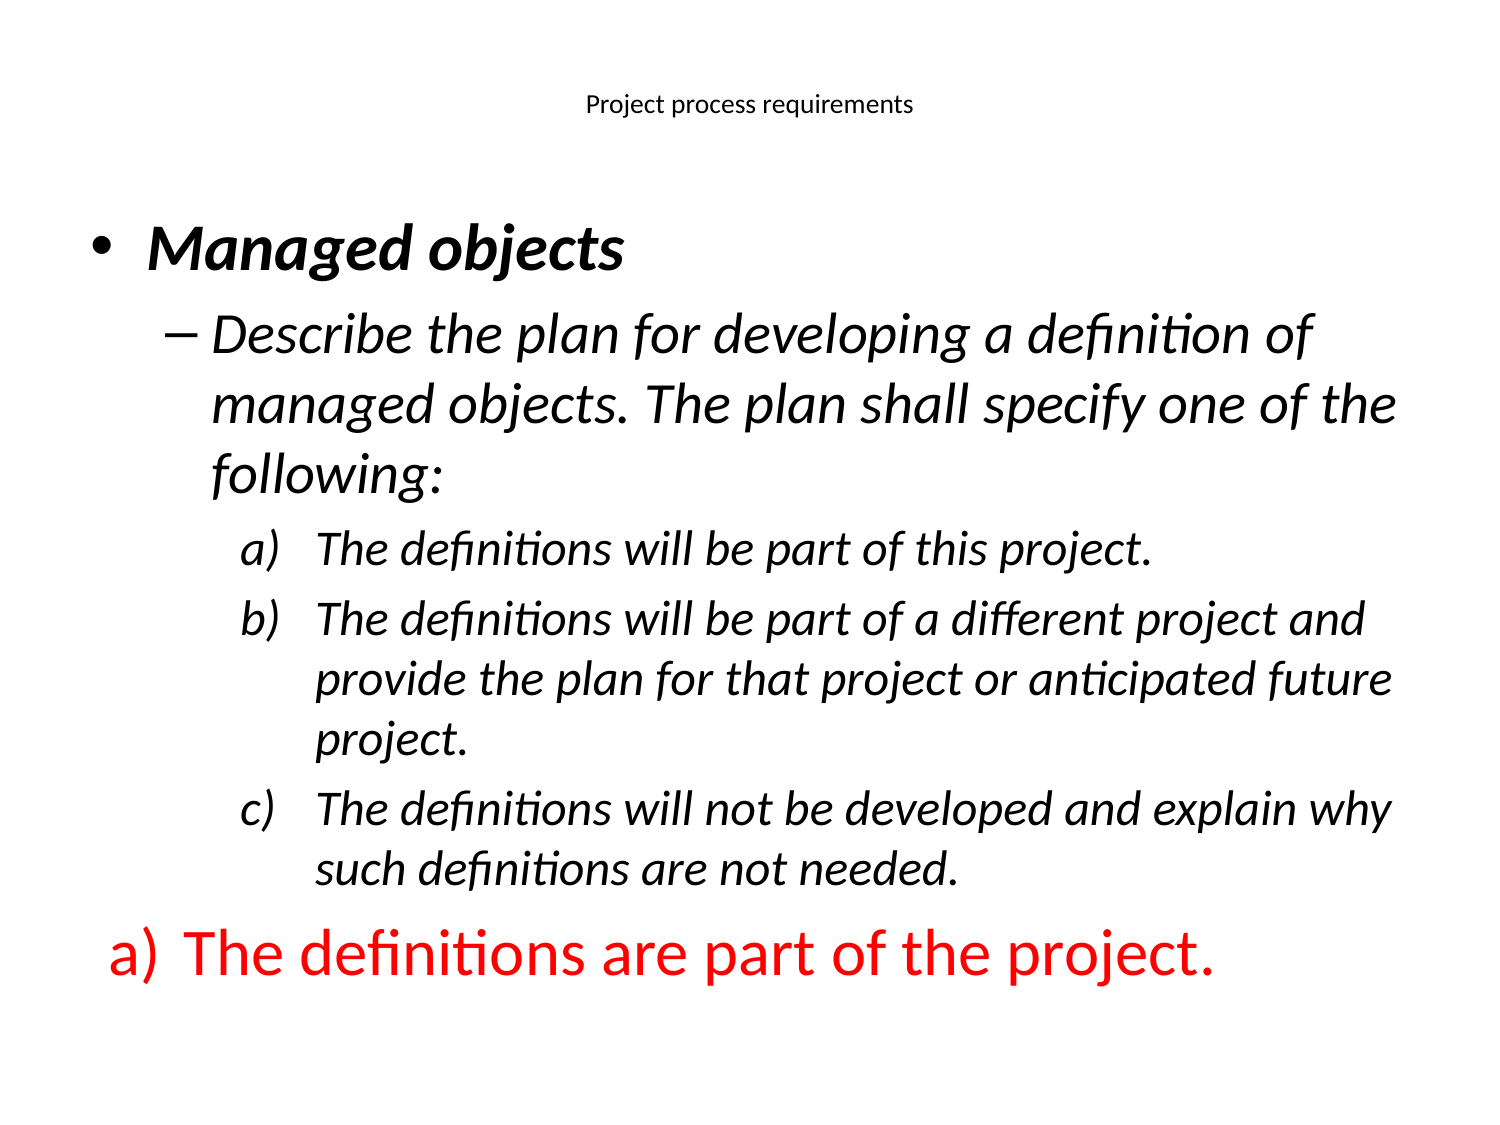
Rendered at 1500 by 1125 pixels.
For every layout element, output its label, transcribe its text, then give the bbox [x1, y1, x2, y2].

title Project process requirements [75, 78, 1425, 161]
list Managed objects Describe the plan for developing a definition of managed objects. The plan shall specify one of the following: The definitions will be part of this project. The definitions will be part of a different project and provide the plan for that project or anticipated future project. The definitions will not be developed and explain why such definitions are not needed. The definitions are part of the project. [75, 196, 1425, 1005]
